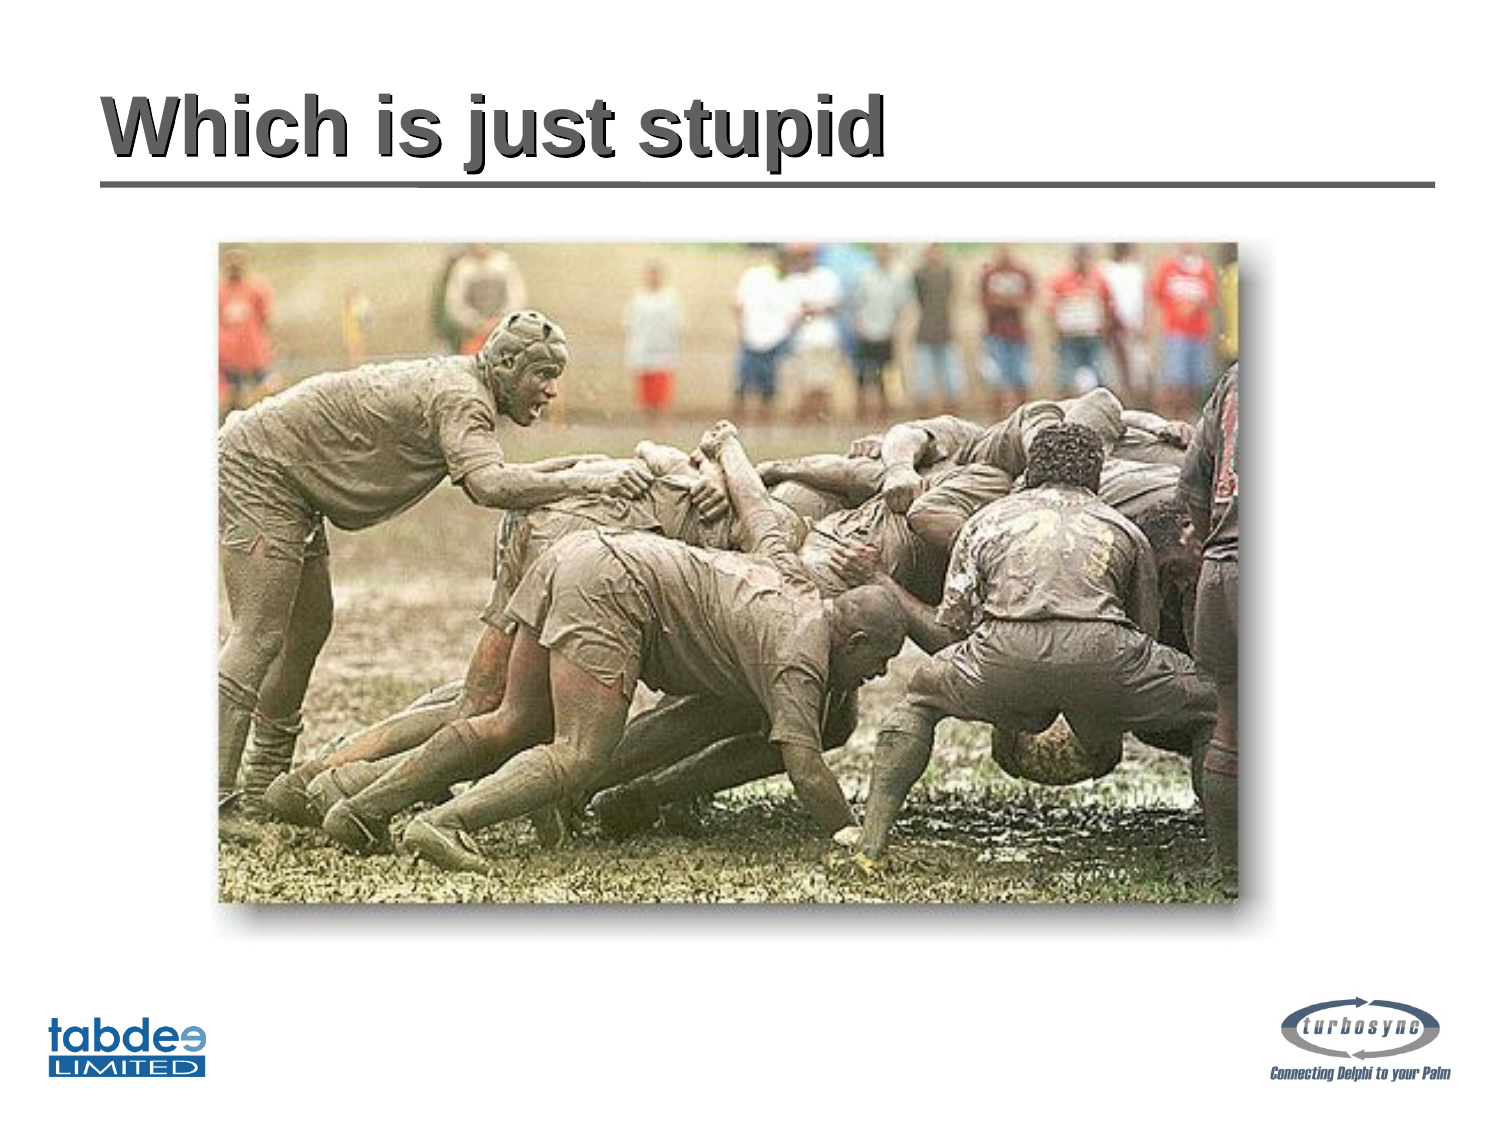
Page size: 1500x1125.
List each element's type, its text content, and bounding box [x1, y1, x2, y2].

picture [29, 999, 230, 1092]
picture [210, 234, 1280, 945]
picture [1257, 987, 1459, 1094]
title Which is just stupid [100, 85, 1437, 173]
